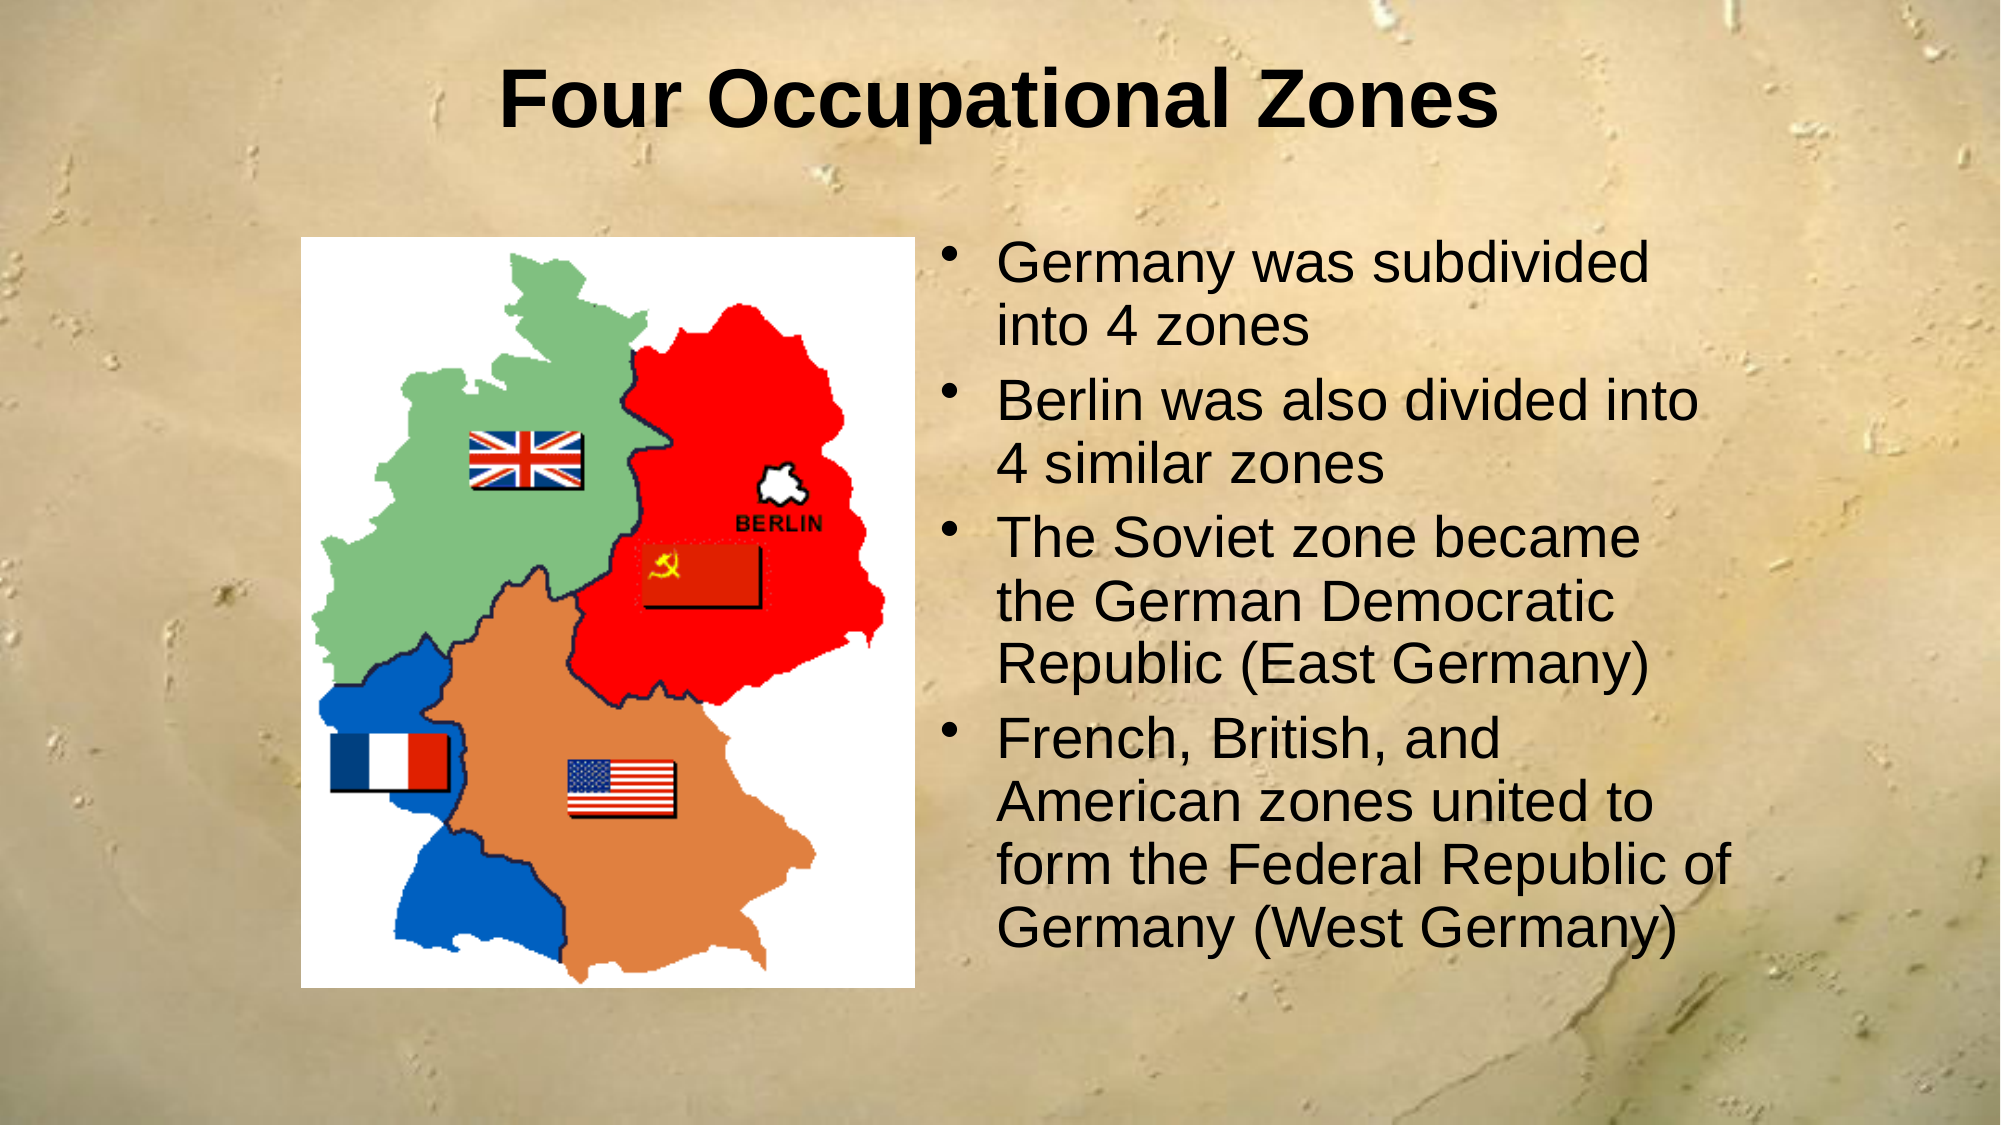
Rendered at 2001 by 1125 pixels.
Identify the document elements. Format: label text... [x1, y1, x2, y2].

picture [0, 0, 2001, 1125]
list Germany was subdivided into 4 zones Berlin was also divided into 4 similar zones The Soviet zone became the German Democratic Republic (East Germany) French, British, and American zones united to form the Federal Republic of Germany (West Germany) [924, 224, 1750, 1038]
title Four Occupational Zones [324, 0, 1675, 188]
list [301, 237, 915, 988]
